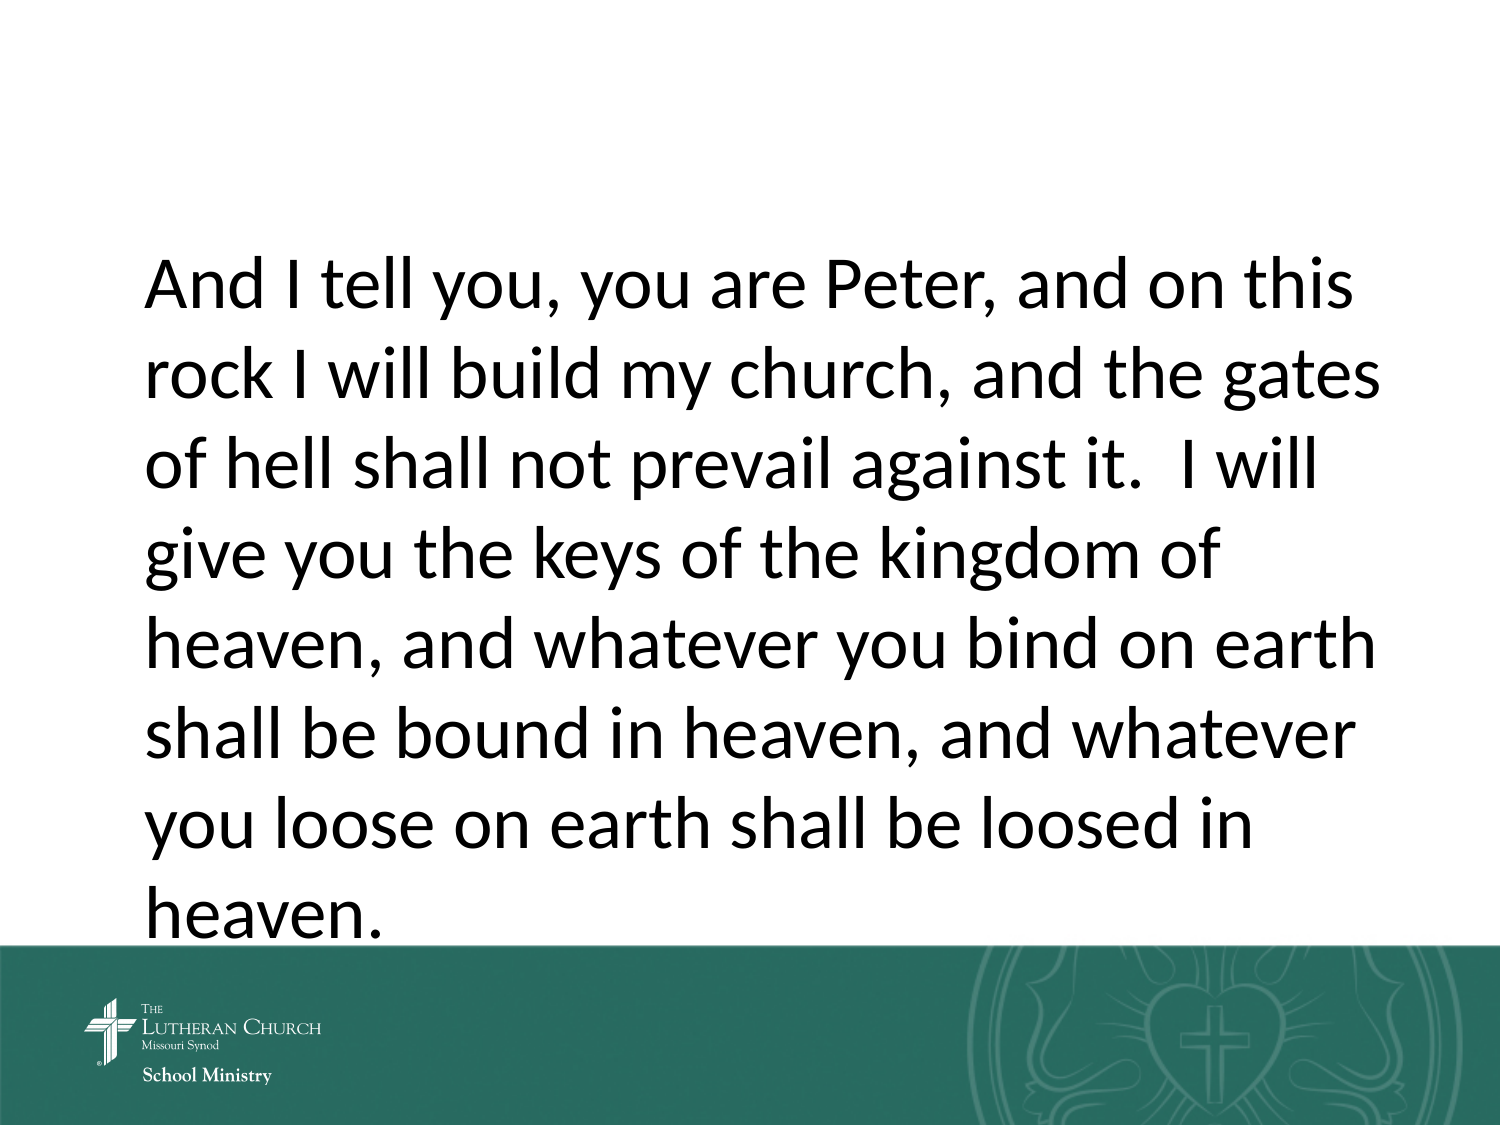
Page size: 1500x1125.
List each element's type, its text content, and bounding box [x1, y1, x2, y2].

picture [0, 0, 1500, 1125]
list And I tell you, you are Peter, and on this rock I will build my church, and the gates of hell shall not prevail against it. I will give you the keys of the kingdom of heaven, and whatever you bind on earth shall be bound in heaven, and whatever you loose on earth shall be loosed in heaven. [73, 111, 1428, 975]
